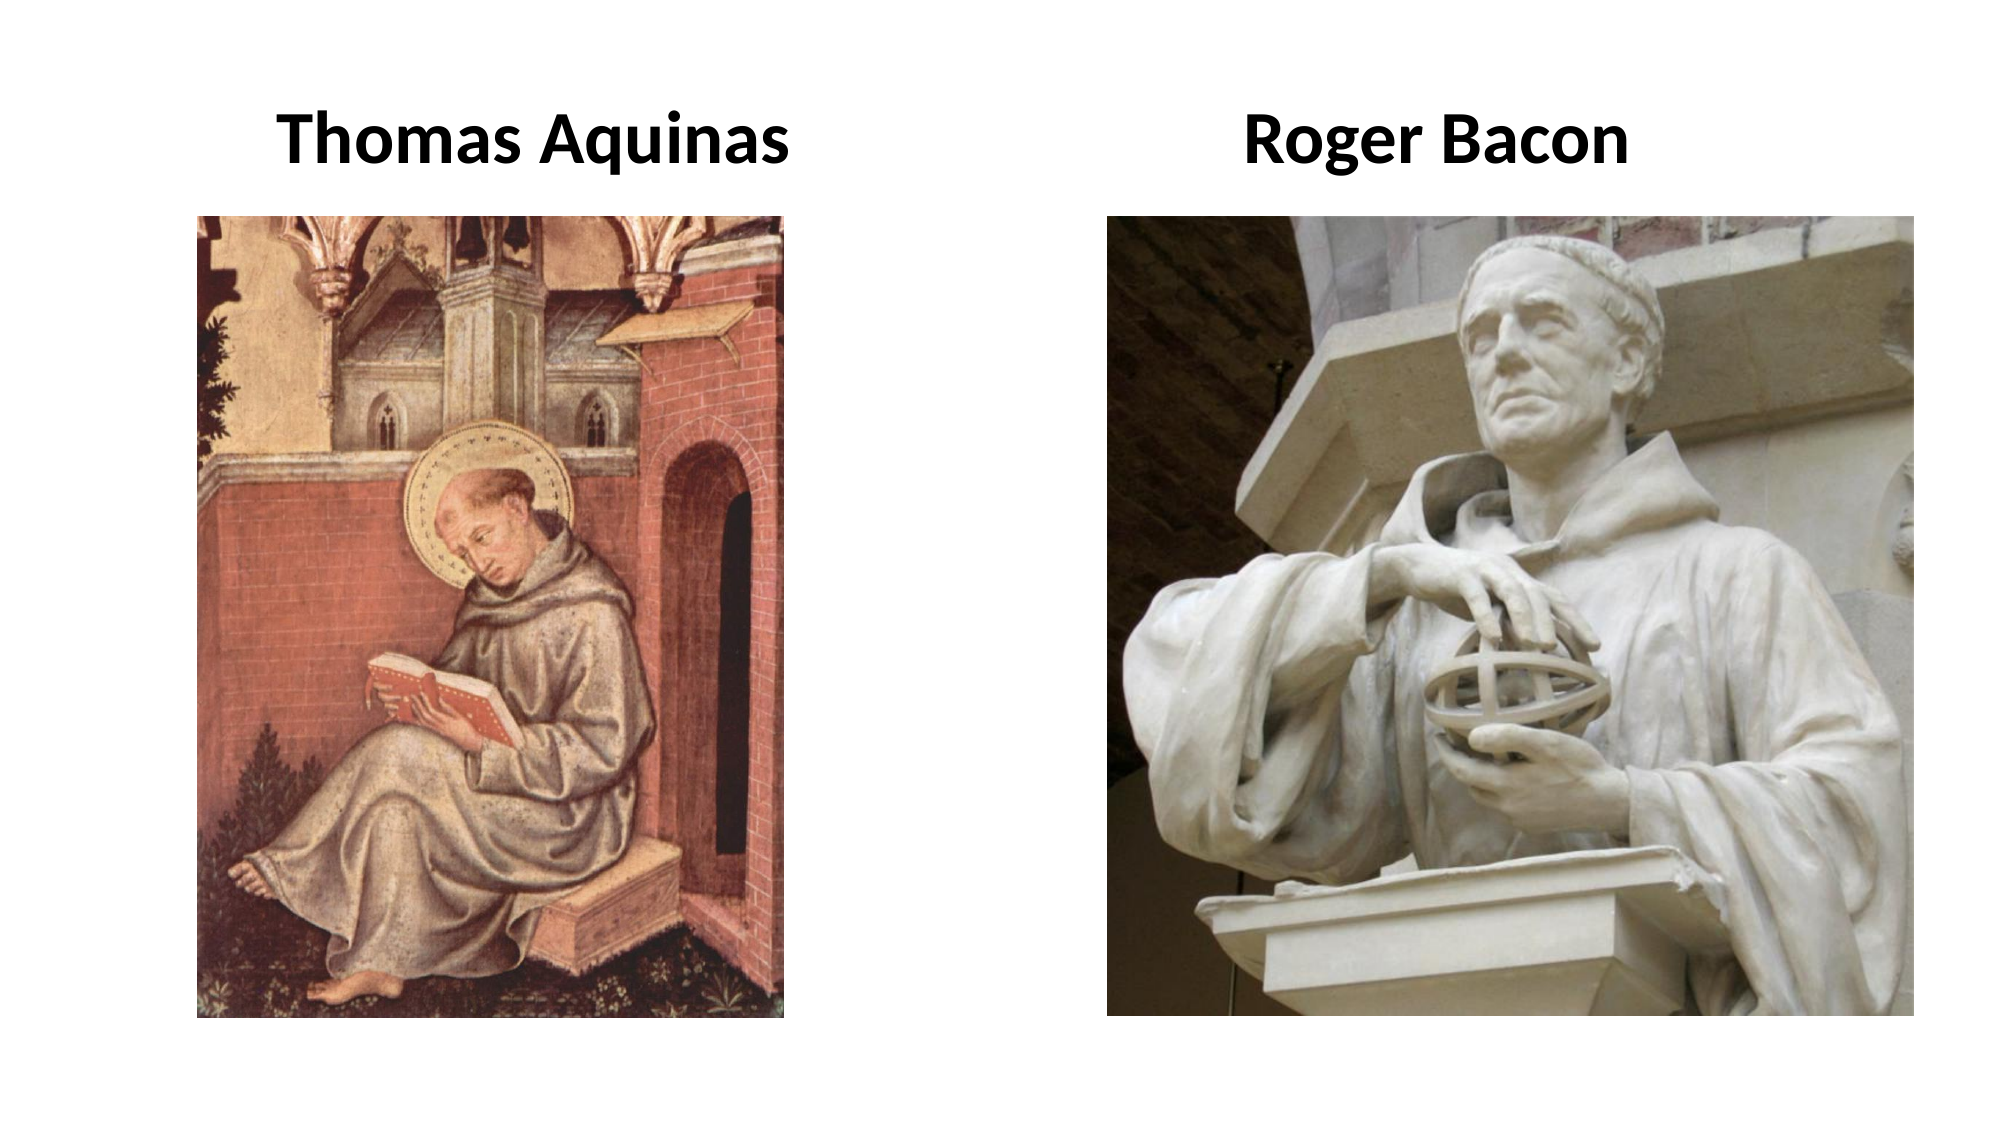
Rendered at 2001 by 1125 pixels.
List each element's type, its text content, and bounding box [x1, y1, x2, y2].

list Thomas Aquinas [110, 51, 957, 188]
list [1107, 215, 1914, 1016]
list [196, 215, 784, 1018]
list Roger Bacon [1012, 51, 1863, 188]
